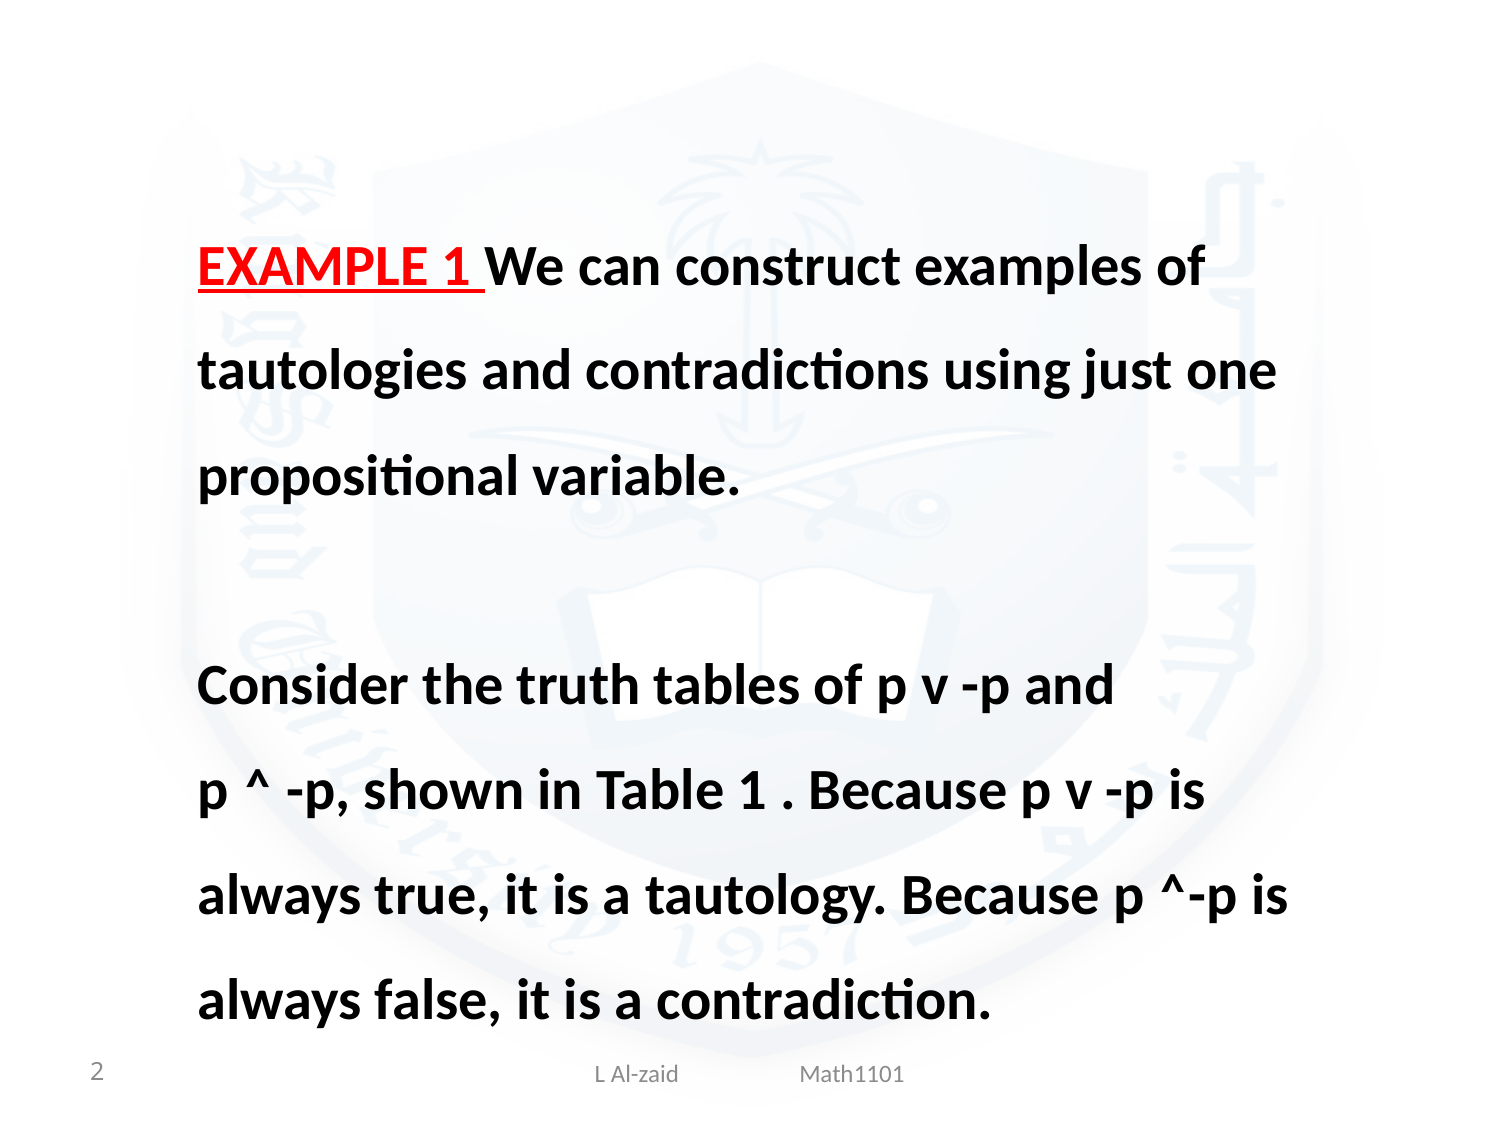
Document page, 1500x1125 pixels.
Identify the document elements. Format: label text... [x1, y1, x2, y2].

footer L Al-zaid Math1101 [512, 1042, 988, 1103]
slide_number 2 [75, 1042, 425, 1103]
text_box EXAMPLE 1 We can construct examples of tautologies and contradictions using just one propositional variable. Consider the truth tables of p v -p and p ˄ -p, shown in Table 1 . Because p v -p is always true, it is a tautology. Because p ˄-p is always false, it is a contradiction. [182, 184, 1365, 1039]
